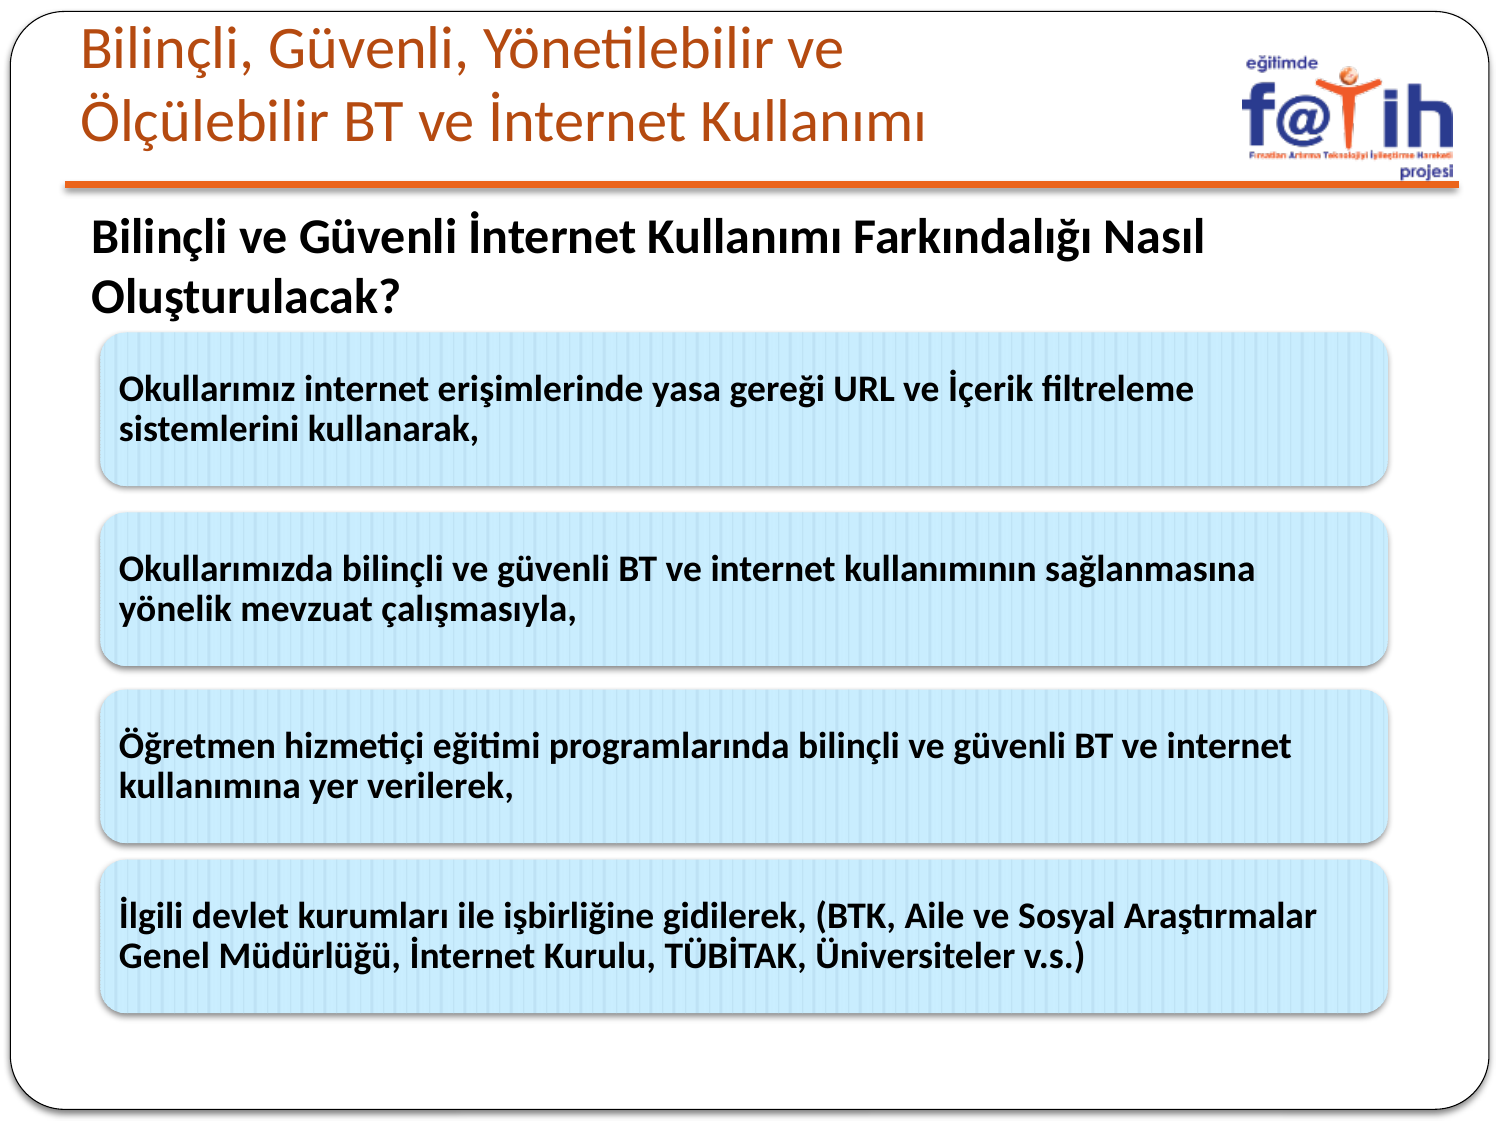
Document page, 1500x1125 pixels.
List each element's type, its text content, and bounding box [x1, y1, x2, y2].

picture [1242, 54, 1453, 182]
title Bilinçli, Güvenli, Yönetilebilir ve Ölçülebilir BT ve İnternet Kullanımı [64, 42, 1081, 169]
text_box Okullarımızda bilinçli ve güvenli BT ve internet kullanımının sağlanmasına yönelik mevzuat çalışmasıyla, [100, 512, 1388, 666]
text_box İlgili devlet kurumları ile işbirliğine gidilerek, (BTK, Aile ve Sosyal Araştırmalar Genel Müdürlüğü, İnternet Kurulu, TÜBİTAK, Üniversiteler v.s.) [100, 859, 1388, 1014]
text_box Okullarımız internet erişimlerinde yasa gereği URL ve İçerik filtreleme sistemlerini kullanarak, [100, 332, 1388, 487]
text_box Bilinçli ve Güvenli İnternet Kullanımı Farkındalığı Nasıl Oluşturulacak? [76, 196, 1412, 332]
text_box Öğretmen hizmetiçi eğitimi programlarında bilinçli ve güvenli BT ve internet kullanımına yer verilerek, [100, 689, 1388, 844]
